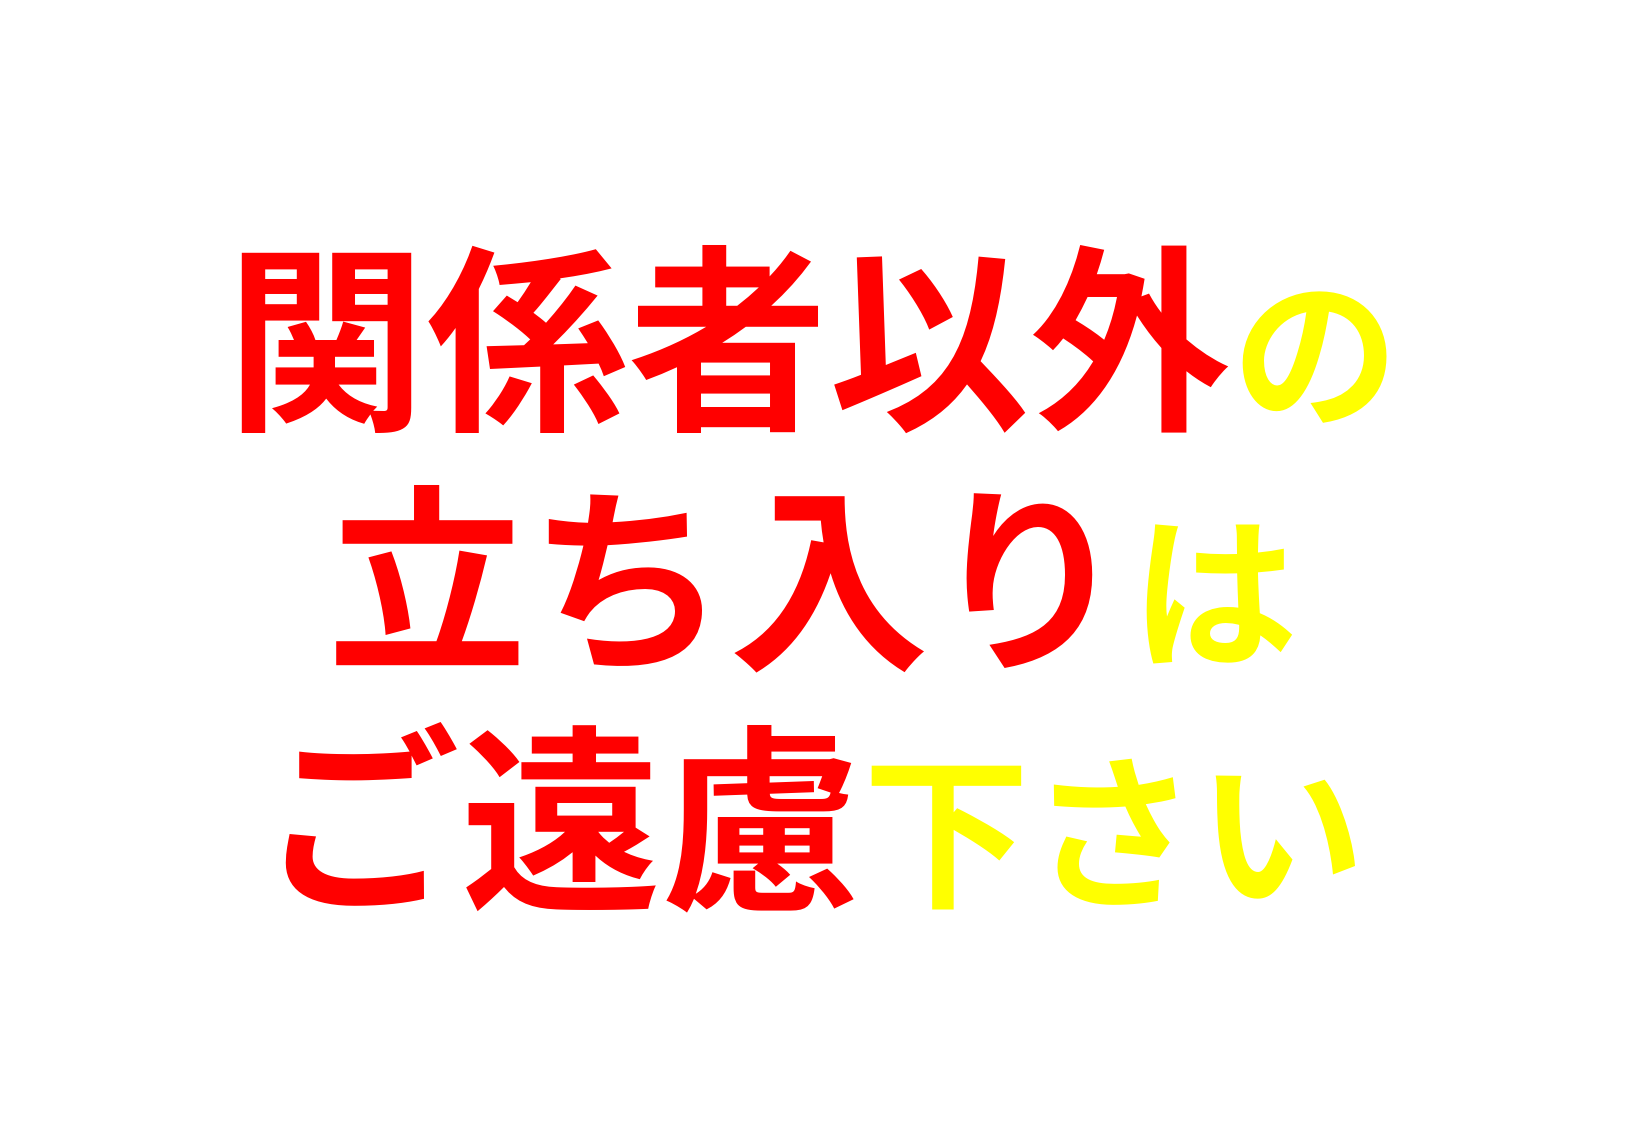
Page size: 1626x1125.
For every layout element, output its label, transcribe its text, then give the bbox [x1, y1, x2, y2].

text_box 関係者以外の 立ち入りは ご遠慮下さい [0, 208, 1625, 943]
